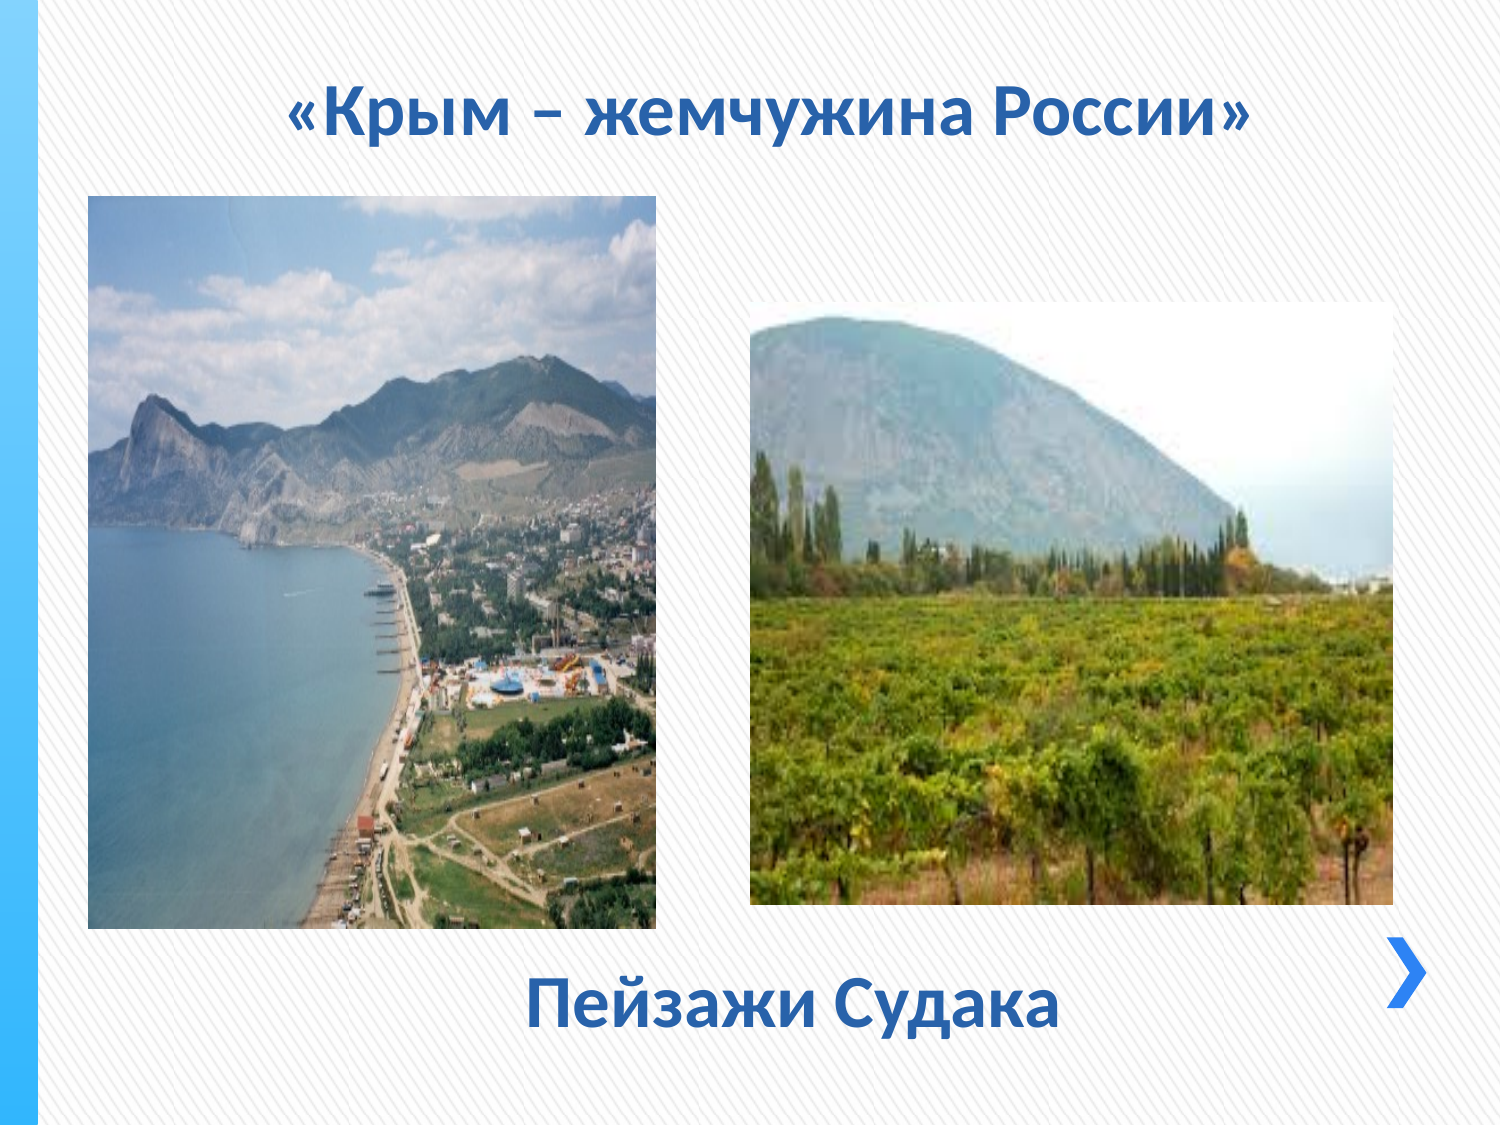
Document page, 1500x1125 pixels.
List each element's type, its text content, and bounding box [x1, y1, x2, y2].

text_box «Крым – жемчужина России» [242, 52, 1301, 158]
picture [37, 0, 1500, 1125]
title Пейзажи Судака [200, 862, 1388, 1050]
